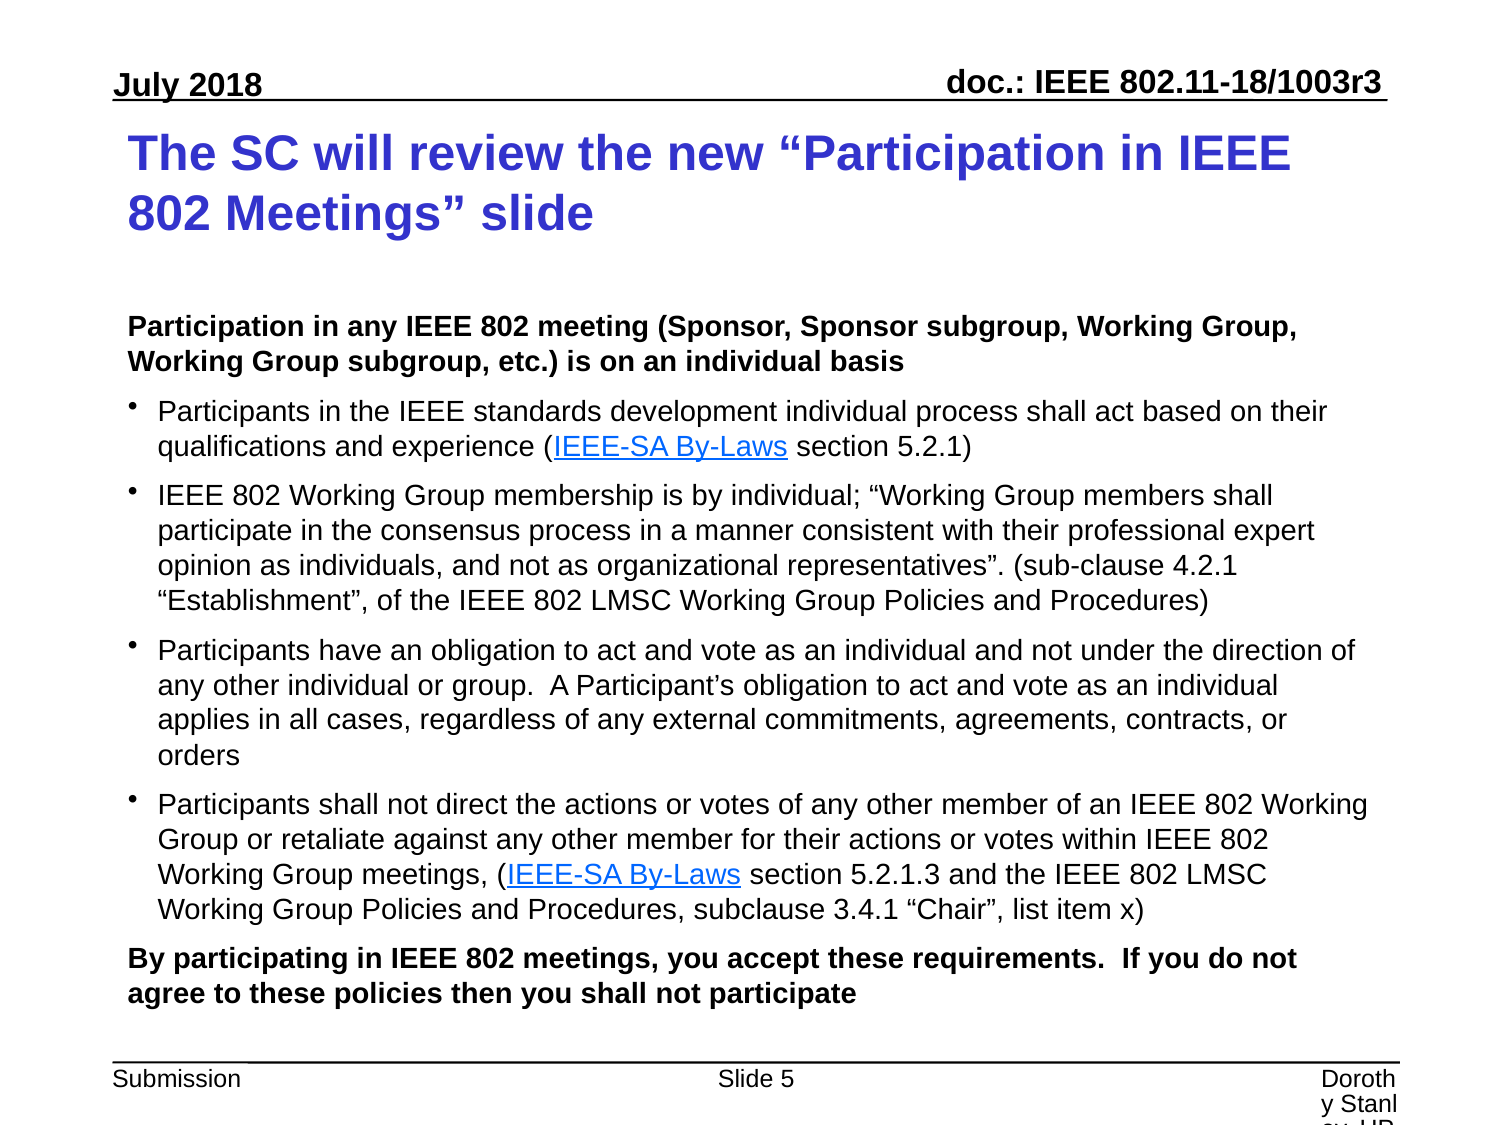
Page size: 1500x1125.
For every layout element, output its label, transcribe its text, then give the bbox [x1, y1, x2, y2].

slide_number Slide 5 [709, 1061, 803, 1093]
footer Dorothy Stanley, HP Enterprise [1320, 1061, 1402, 1093]
title The SC will review the new “Participation in IEEE 802 Meetings” slide [112, 112, 1388, 288]
list Participation in any IEEE 802 meeting (Sponsor, Sponsor subgroup, Working Group, Working Group subgroup, etc.) is on an individual basis Participants in the IEEE standards development individual process shall act based on their qualifications and experience (IEEE-SA By-Laws section 5.2.1) IEEE 802 Working Group membership is by individual; “Working Group members shall participate in the consensus process in a manner consistent with their professional expert opinion as individuals, and not as organizational representatives”. (sub-clause 4.2.1 “Establishment”, of the IEEE 802 LMSC Working Group Policies and Procedures) Participants have an obligation to act and vote as an individual and not under the direction of any other individual or group. A Participant’s obligation to act and vote as an individual applies in all cases, regardless of any external commitments, agreements, contracts, or orders Participants shall not direct the actions or votes of any other member of an IEEE 802 Working Group or retaliate against any other member for their actions or votes within IEEE 802 Working Group meetings, (IEEE-SA By-Laws section 5.2.1.3 and the IEEE 802 LMSC Working Group Policies and Procedures, subclause 3.4.1 “Chair”, list item x) By participating in IEEE 802 meetings, you accept these requirements. If you do not agree to these policies then you shall not participate [112, 299, 1388, 1038]
